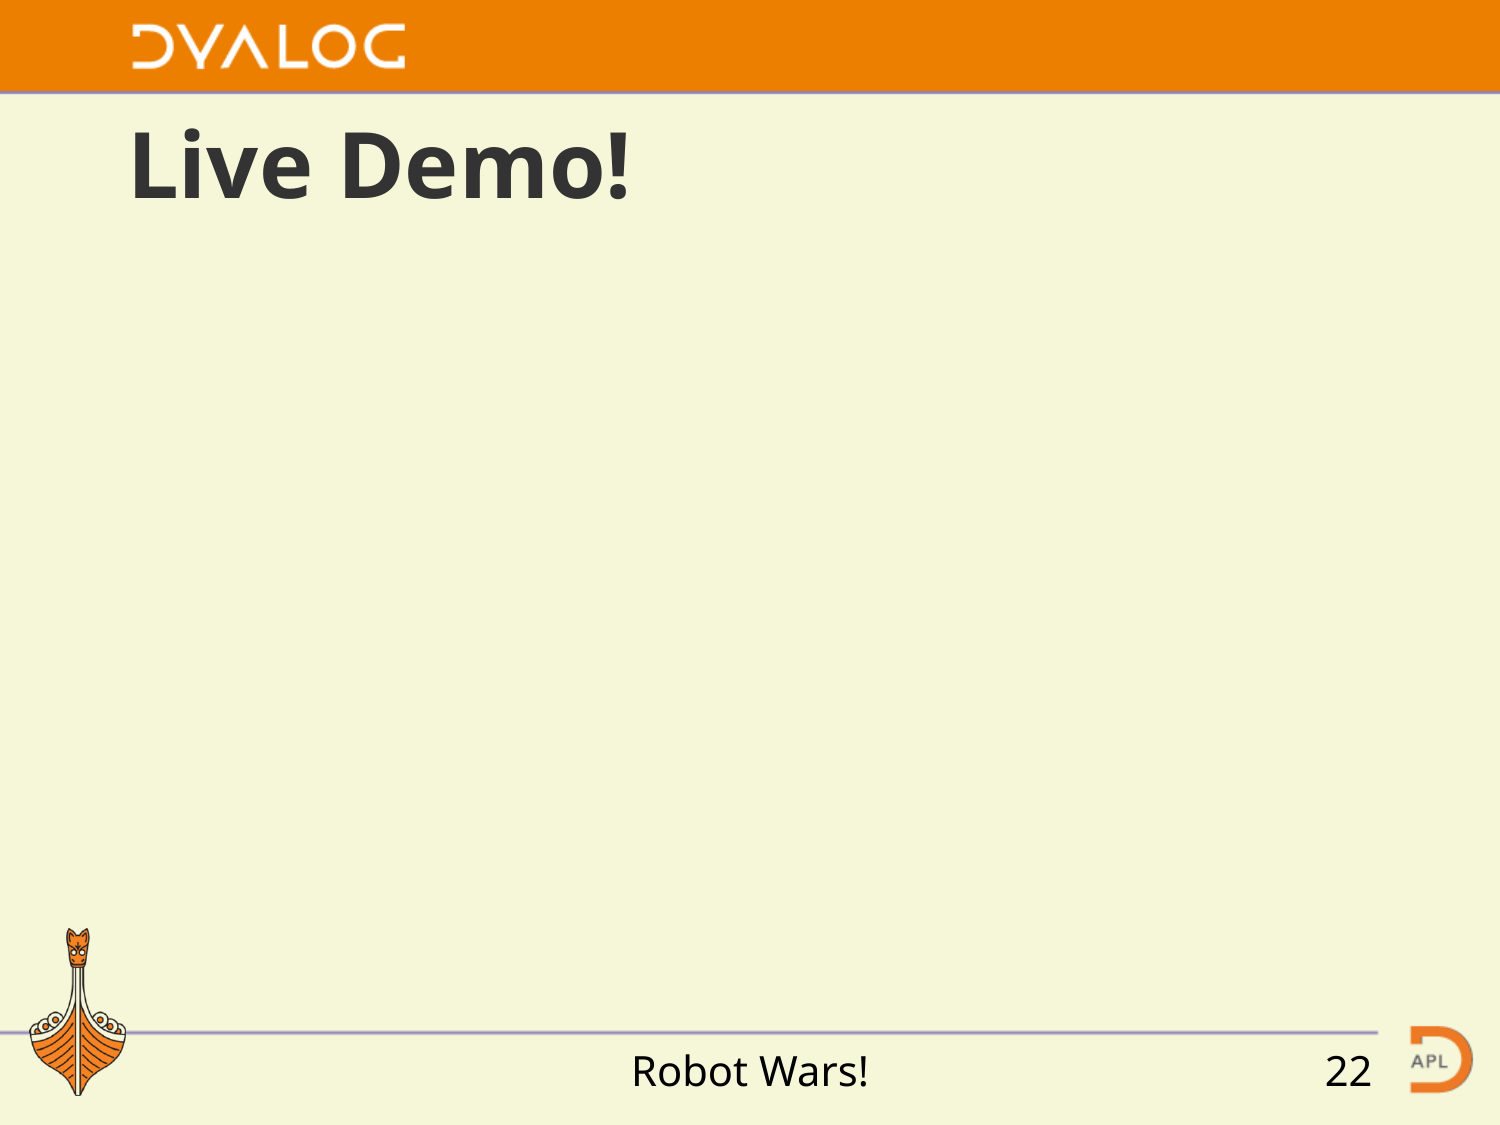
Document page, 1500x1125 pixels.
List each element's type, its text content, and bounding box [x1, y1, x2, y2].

footer Robot Wars! [512, 1037, 988, 1113]
title Live Demo! [112, 99, 1388, 288]
picture [0, 0, 1500, 1125]
slide_number 22 [1074, 1037, 1388, 1113]
